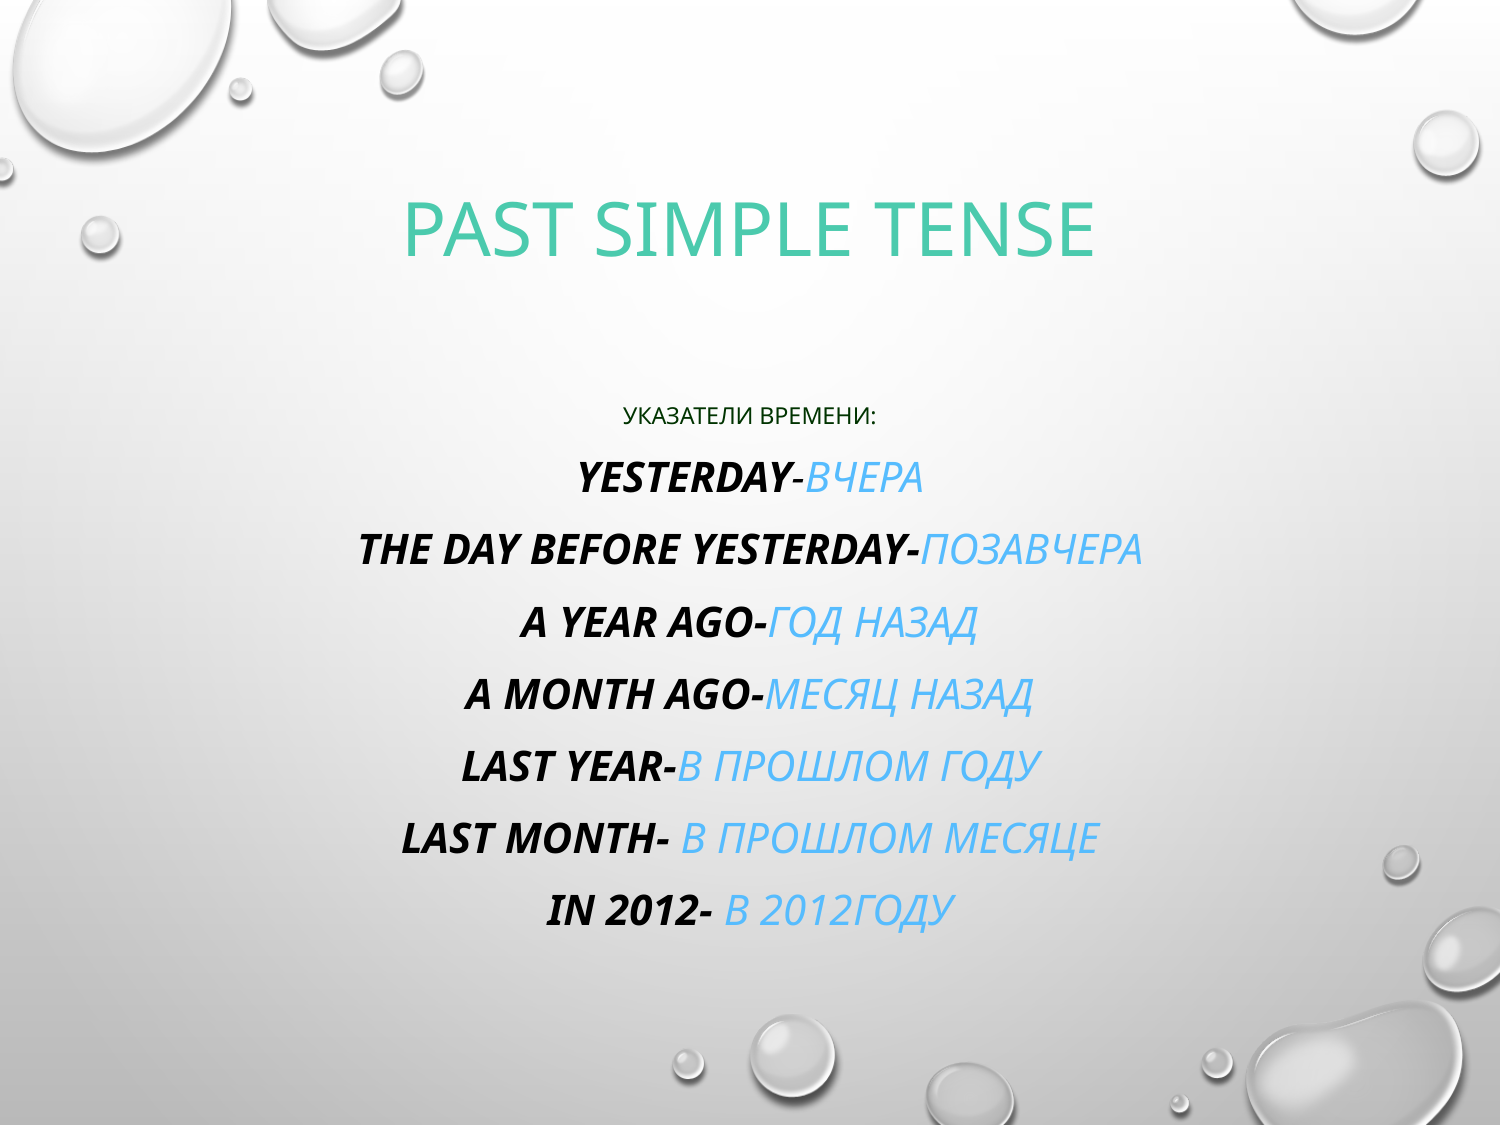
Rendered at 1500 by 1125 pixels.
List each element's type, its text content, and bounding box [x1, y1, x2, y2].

picture [0, 0, 1500, 1125]
list УКАЗАТЕЛИ ВРЕМЕНИ: Yesterday-вчера The day before yesterday-позавчера A year ago-год назад A month ago-месяц назад Last year-в прошлом году Last month- в прошлом месяце In 2012- в 2012году [112, 388, 1388, 950]
title PAST SIMPLE TENSE [112, 101, 1388, 364]
